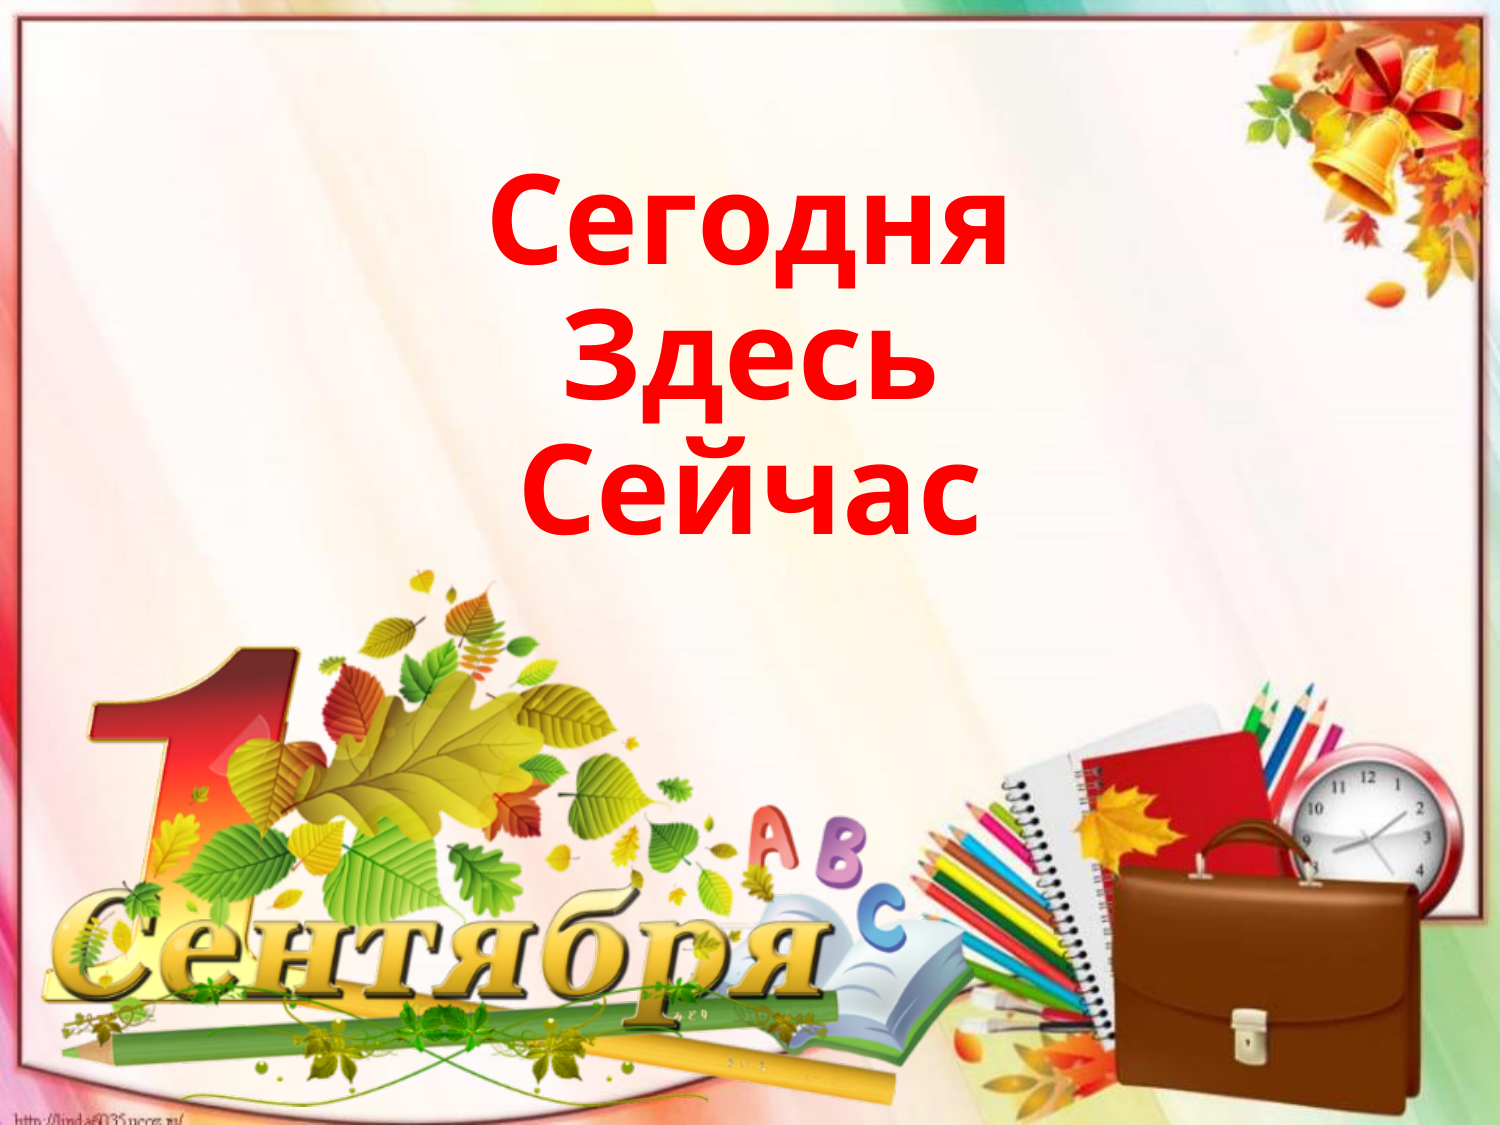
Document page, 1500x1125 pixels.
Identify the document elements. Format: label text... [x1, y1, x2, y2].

title Сегодня Здесь Сейчас [112, 184, 1388, 719]
picture [0, 0, 1500, 1125]
